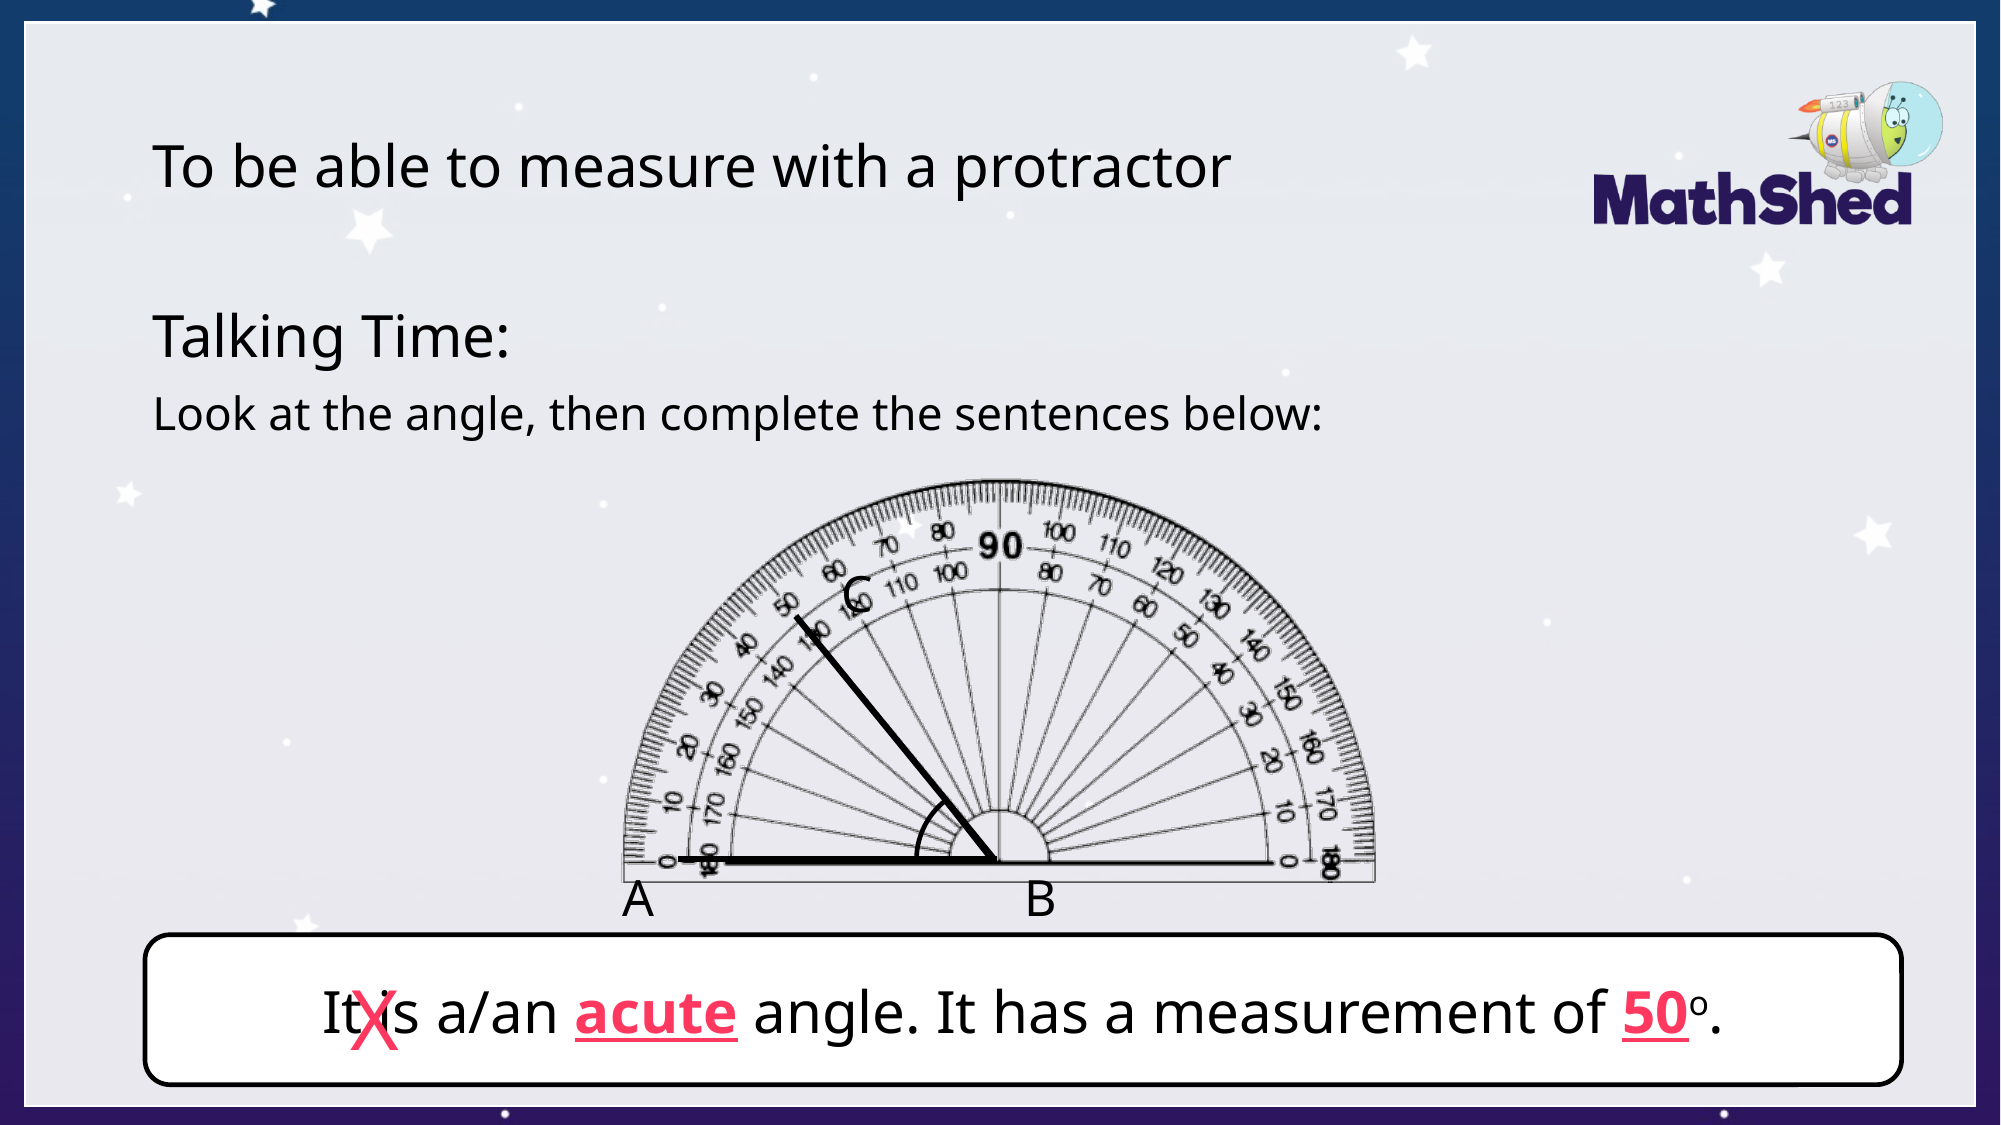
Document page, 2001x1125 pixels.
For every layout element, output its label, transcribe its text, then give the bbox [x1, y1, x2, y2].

picture [0, 0, 2001, 1125]
text_box B [1009, 883, 1072, 933]
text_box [795, 616, 994, 859]
list Talking Time: Look at the angle, then complete the sentences below: [137, 299, 1863, 1014]
text_box It is a/an acute angle. It has a measurement of 50o. [143, 933, 1903, 1086]
title To be able to measure with a protractor [137, 59, 1578, 278]
text_box A [607, 883, 670, 933]
text_box X [335, 959, 414, 1075]
